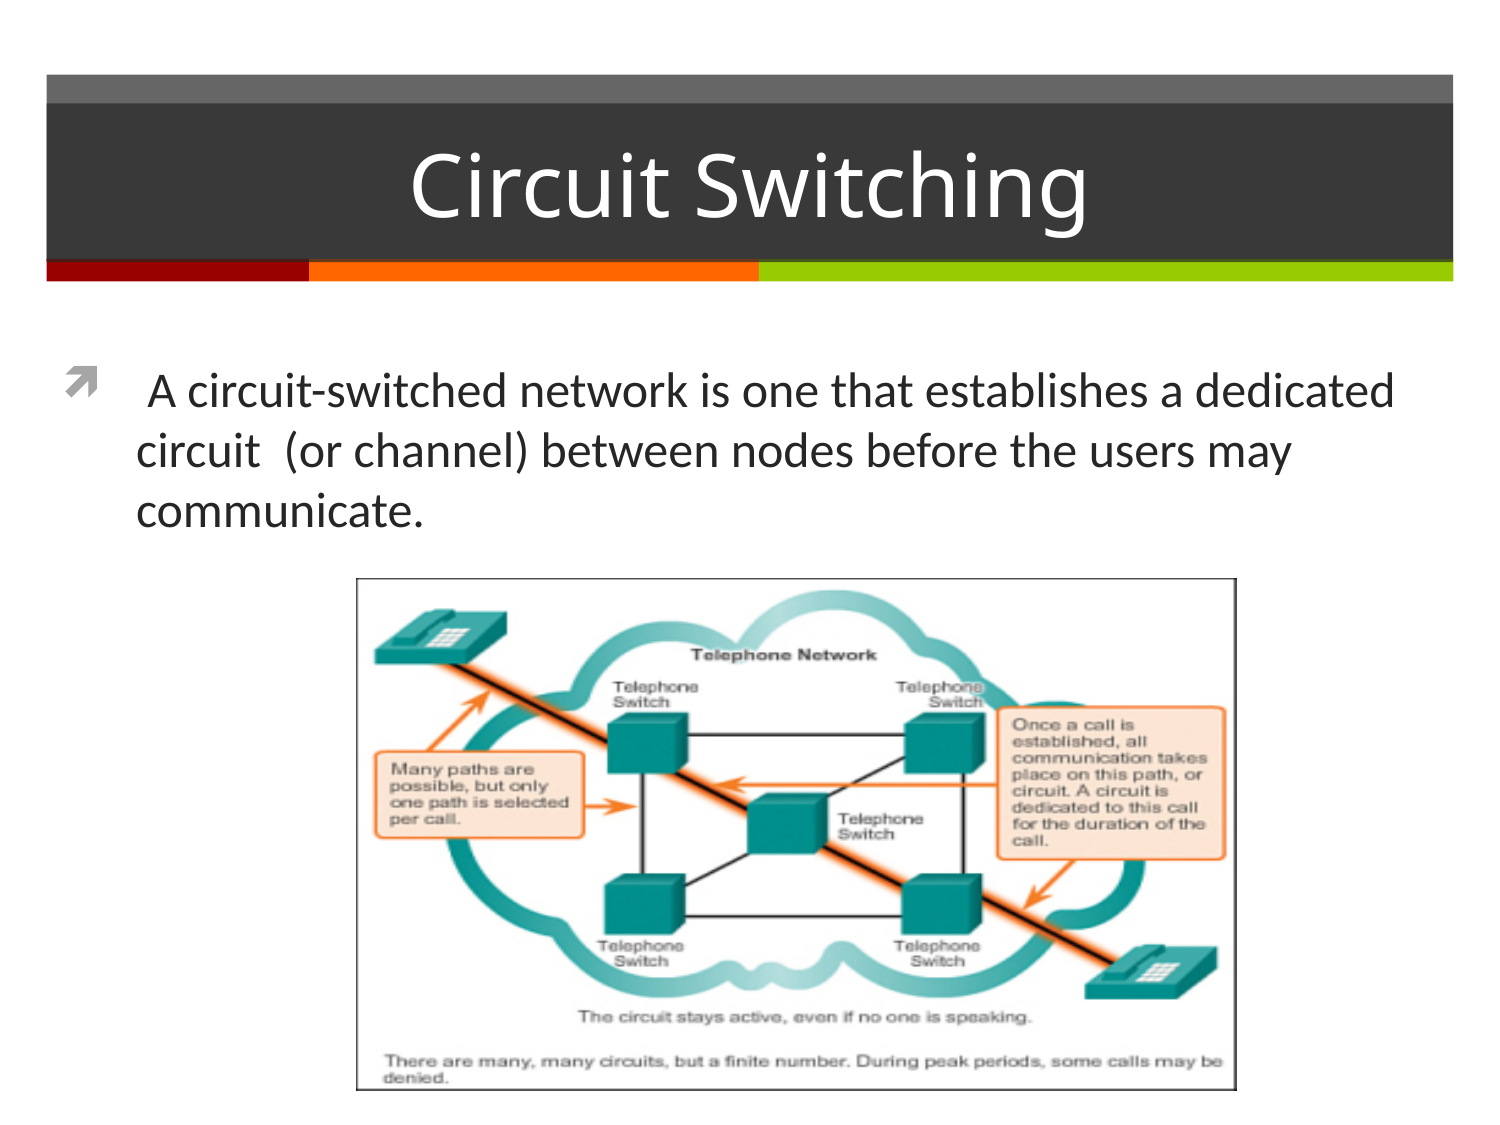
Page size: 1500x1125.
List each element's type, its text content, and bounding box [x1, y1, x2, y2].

title Circuit Switching [46, 103, 1454, 263]
picture [355, 578, 1237, 1091]
list A circuit-switched network is one that establishes a dedicated circuit (or channel) between nodes before the users may communicate. [46, 350, 1422, 1005]
